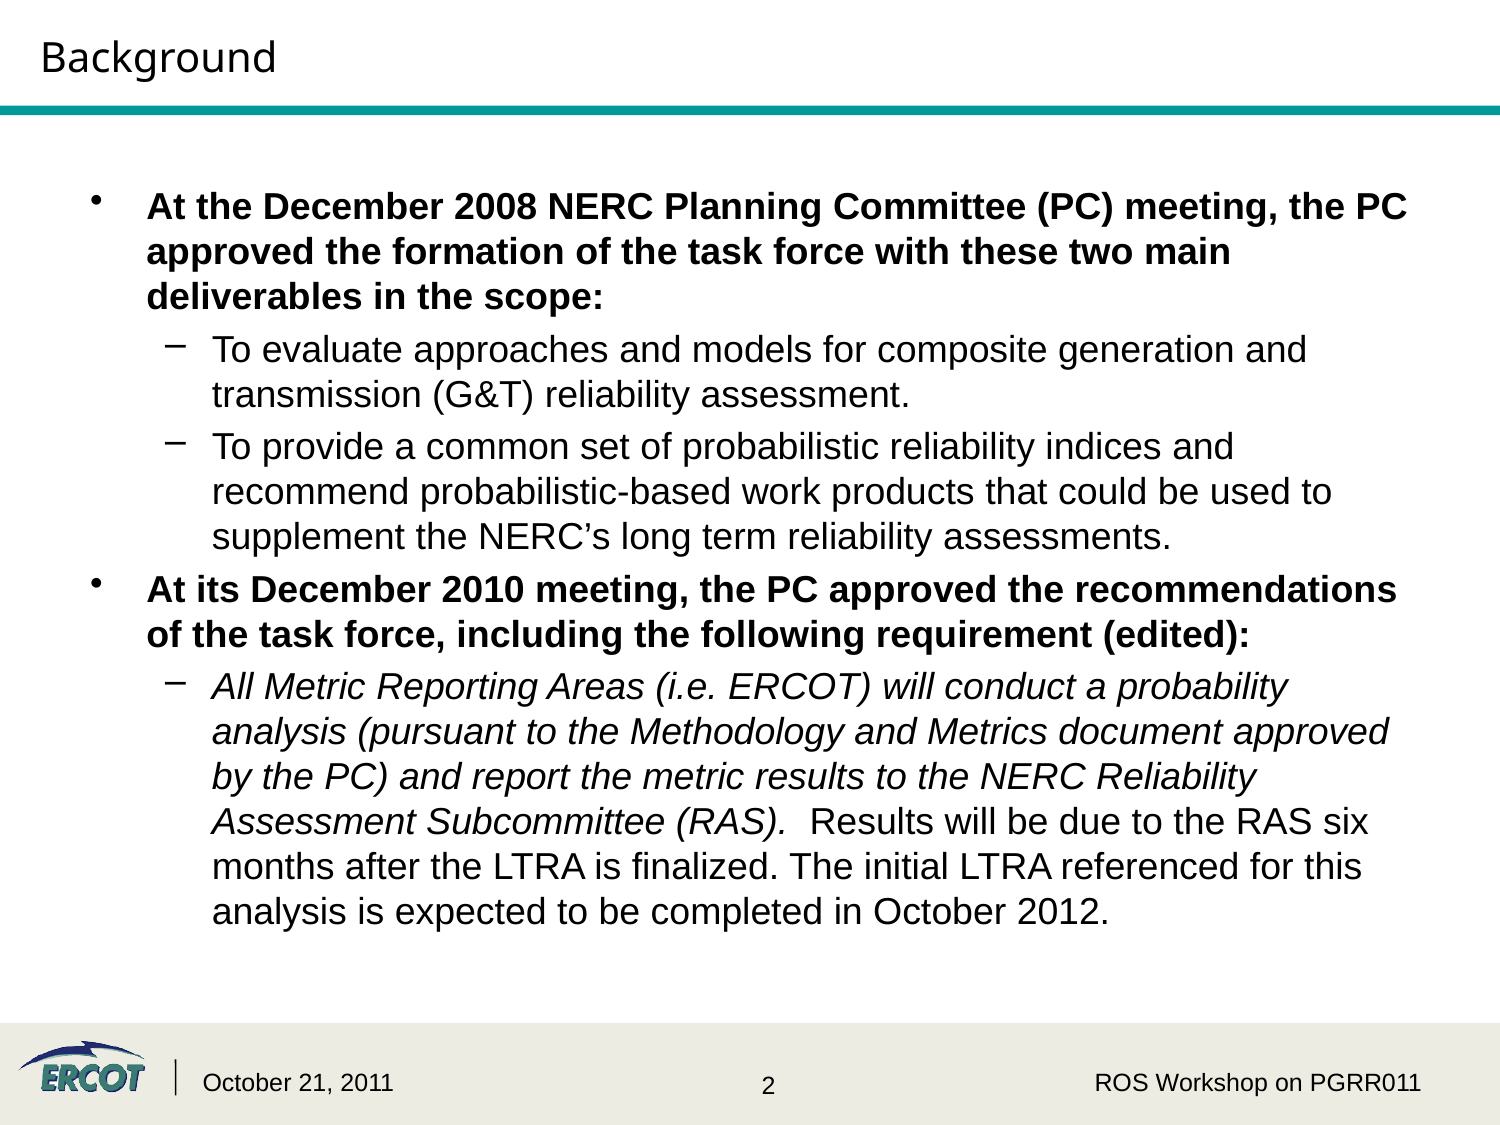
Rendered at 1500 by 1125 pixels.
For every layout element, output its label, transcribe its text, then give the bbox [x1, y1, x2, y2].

picture [10, 1031, 151, 1111]
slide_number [187, 1059, 538, 1125]
title Background [24, 0, 1451, 113]
list At the December 2008 NERC Planning Committee (PC) meeting, the PC approved the formation of the task force with these two main deliverables in the scope: To evaluate approaches and models for composite generation and transmission (G&T) reliability assessment. To provide a common set of probabilistic reliability indices and recommend probabilistic-based work products that could be used to supplement the NERC’s long term reliability assessments. At its December 2010 meeting, the PC approved the recommendations of the task force, including the following requirement (edited): All Metric Reporting Areas (i.e. ERCOT) will conduct a probability analysis (pursuant to the Methodology and Metrics document approved by the PC) and report the metric results to the NERC Reliability Assessment Subcommittee (RAS). Results will be due to the RAS six months after the LTRA is finalized. The initial LTRA referenced for this analysis is expected to be completed in October 2012. [74, 174, 1426, 951]
footer ROS Workshop on PGRR011 [1024, 1059, 1438, 1125]
